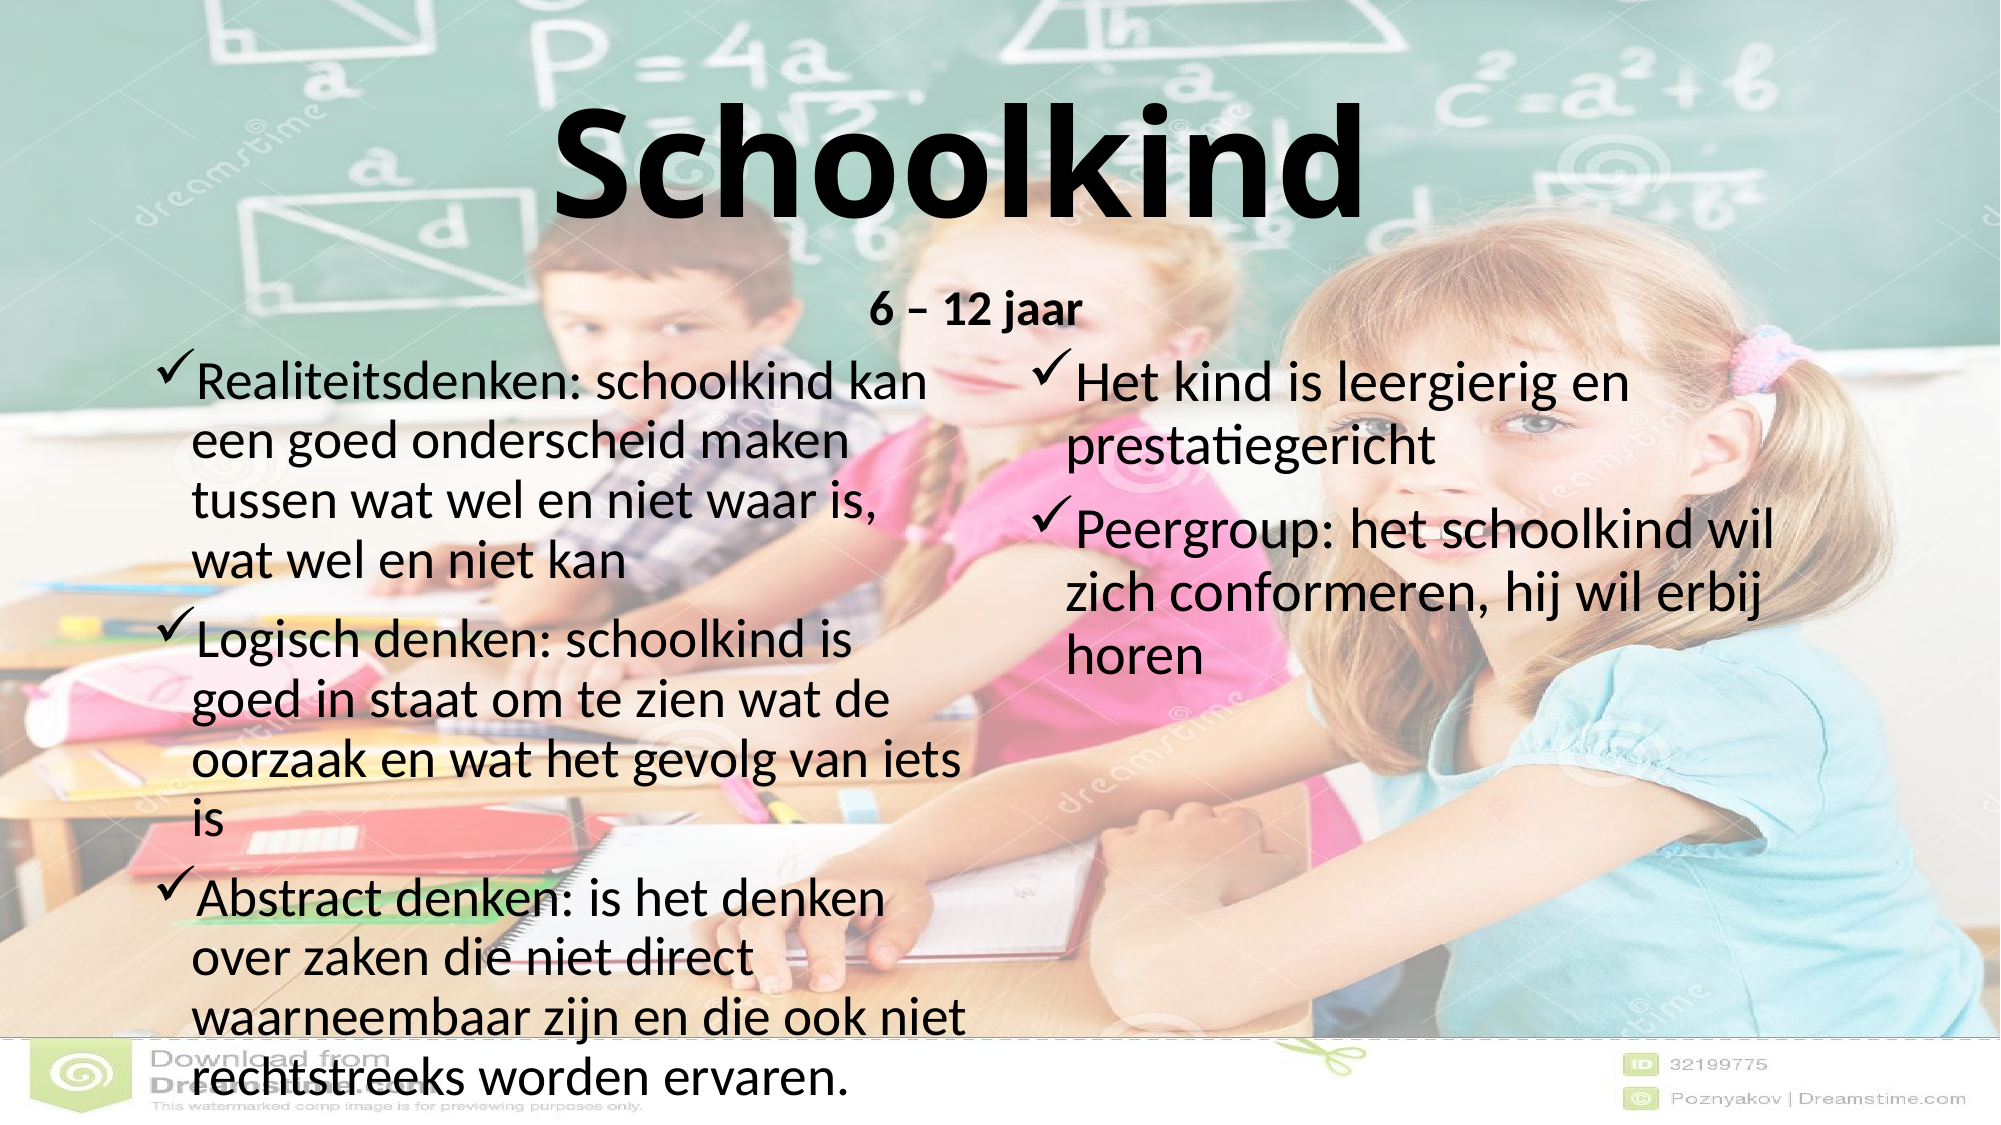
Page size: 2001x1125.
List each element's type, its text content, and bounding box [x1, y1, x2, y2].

list Realiteitsdenken: schoolkind kan een goed onderscheid maken tussen wat wel en niet waar is, wat wel en niet kan Logisch denken: schoolkind is goed in staat om te zien wat de oorzaak en wat het gevolg van iets is Abstract denken: is het denken over zaken die niet direct waarneembaar zijn en die ook niet rechtstreeks worden ervaren. [137, 344, 984, 1125]
title Schoolkind [137, 59, 1863, 278]
list 6 – 12 jaar [853, 208, 1701, 345]
list Het kind is leergierig en prestatiegericht Peergroup: het schoolkind wil zich conformeren, hij wil erbij horen [1012, 344, 1863, 1125]
